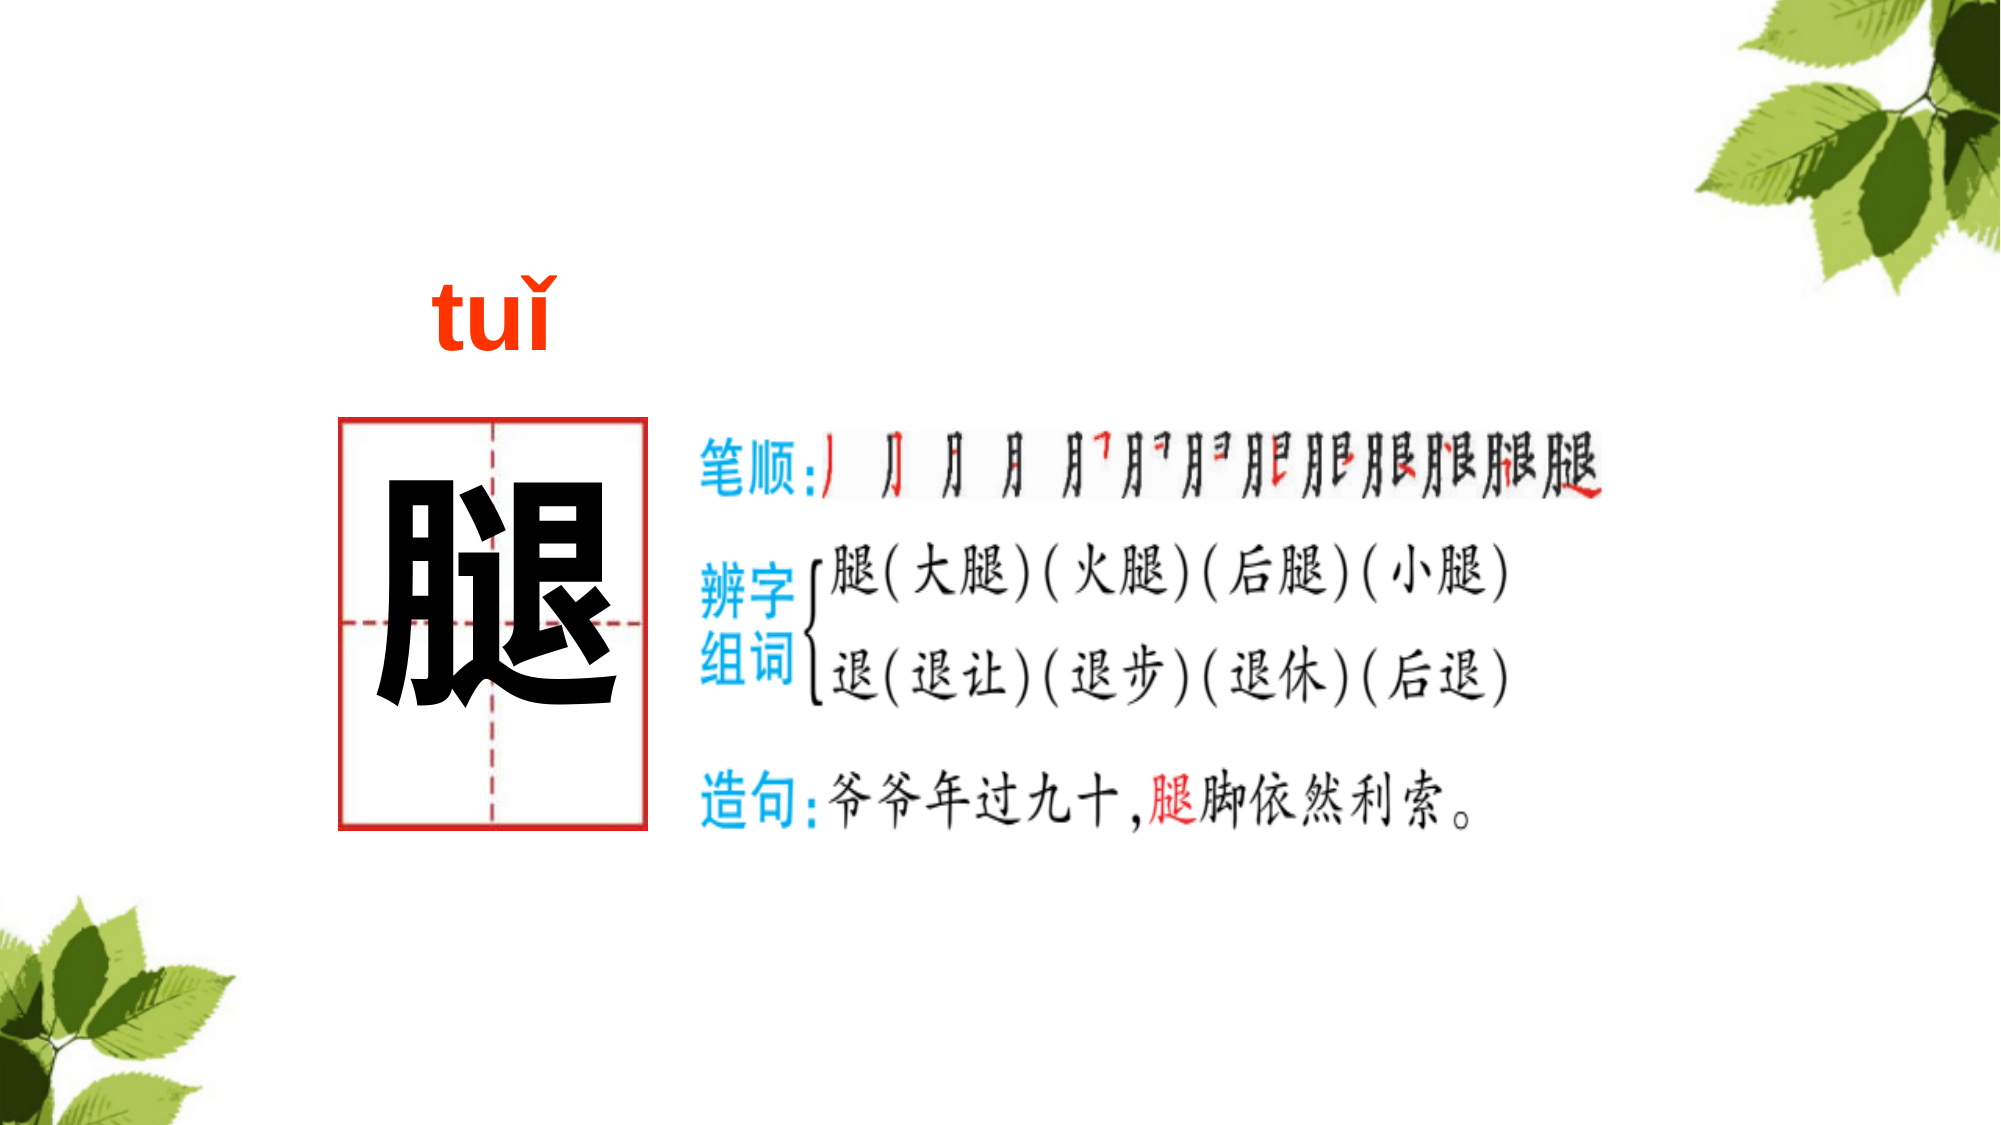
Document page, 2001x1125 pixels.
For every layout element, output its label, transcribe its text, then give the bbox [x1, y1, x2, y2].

picture [1687, 0, 2001, 303]
picture [696, 524, 1530, 723]
text_box tuǐ [416, 243, 569, 378]
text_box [337, 417, 648, 831]
picture [0, 890, 242, 1125]
picture [696, 749, 1473, 844]
picture [696, 417, 1616, 518]
